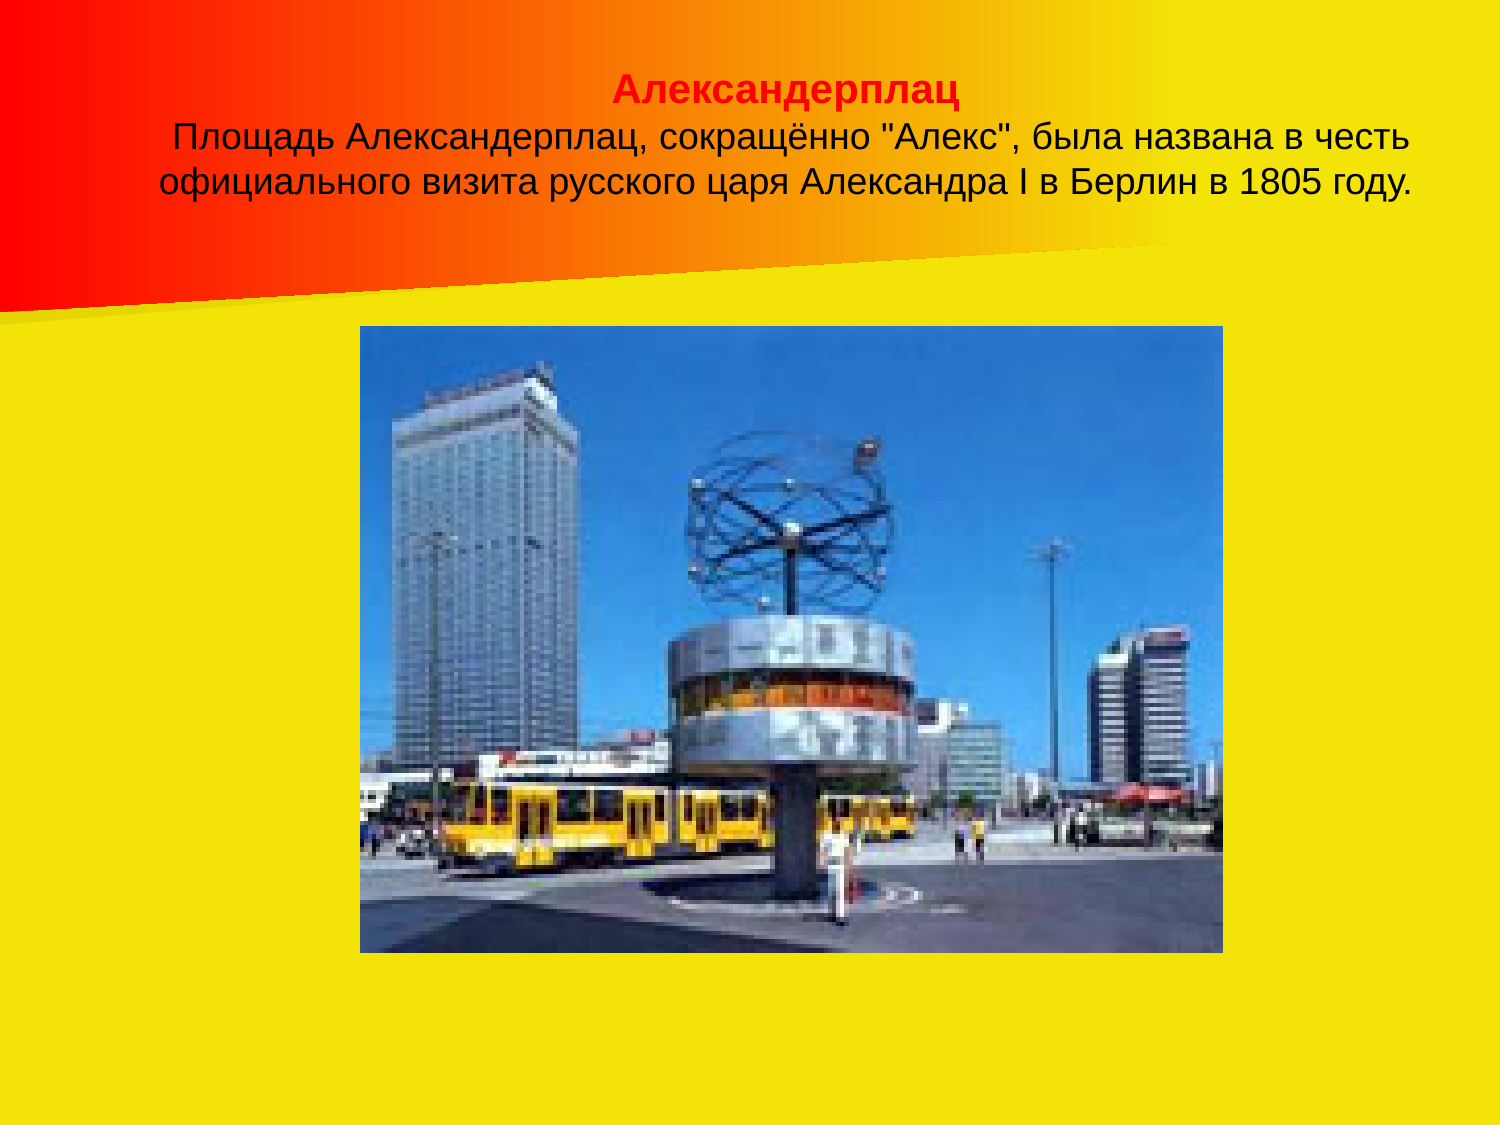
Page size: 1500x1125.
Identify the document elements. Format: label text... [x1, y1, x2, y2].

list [359, 326, 1223, 953]
text_box Александерплац Площадь Александерплац, сокращённо "Алекс", была названа в честь официального визита русского царя Александра I в Берлин в 1805 году. [112, 54, 1471, 210]
